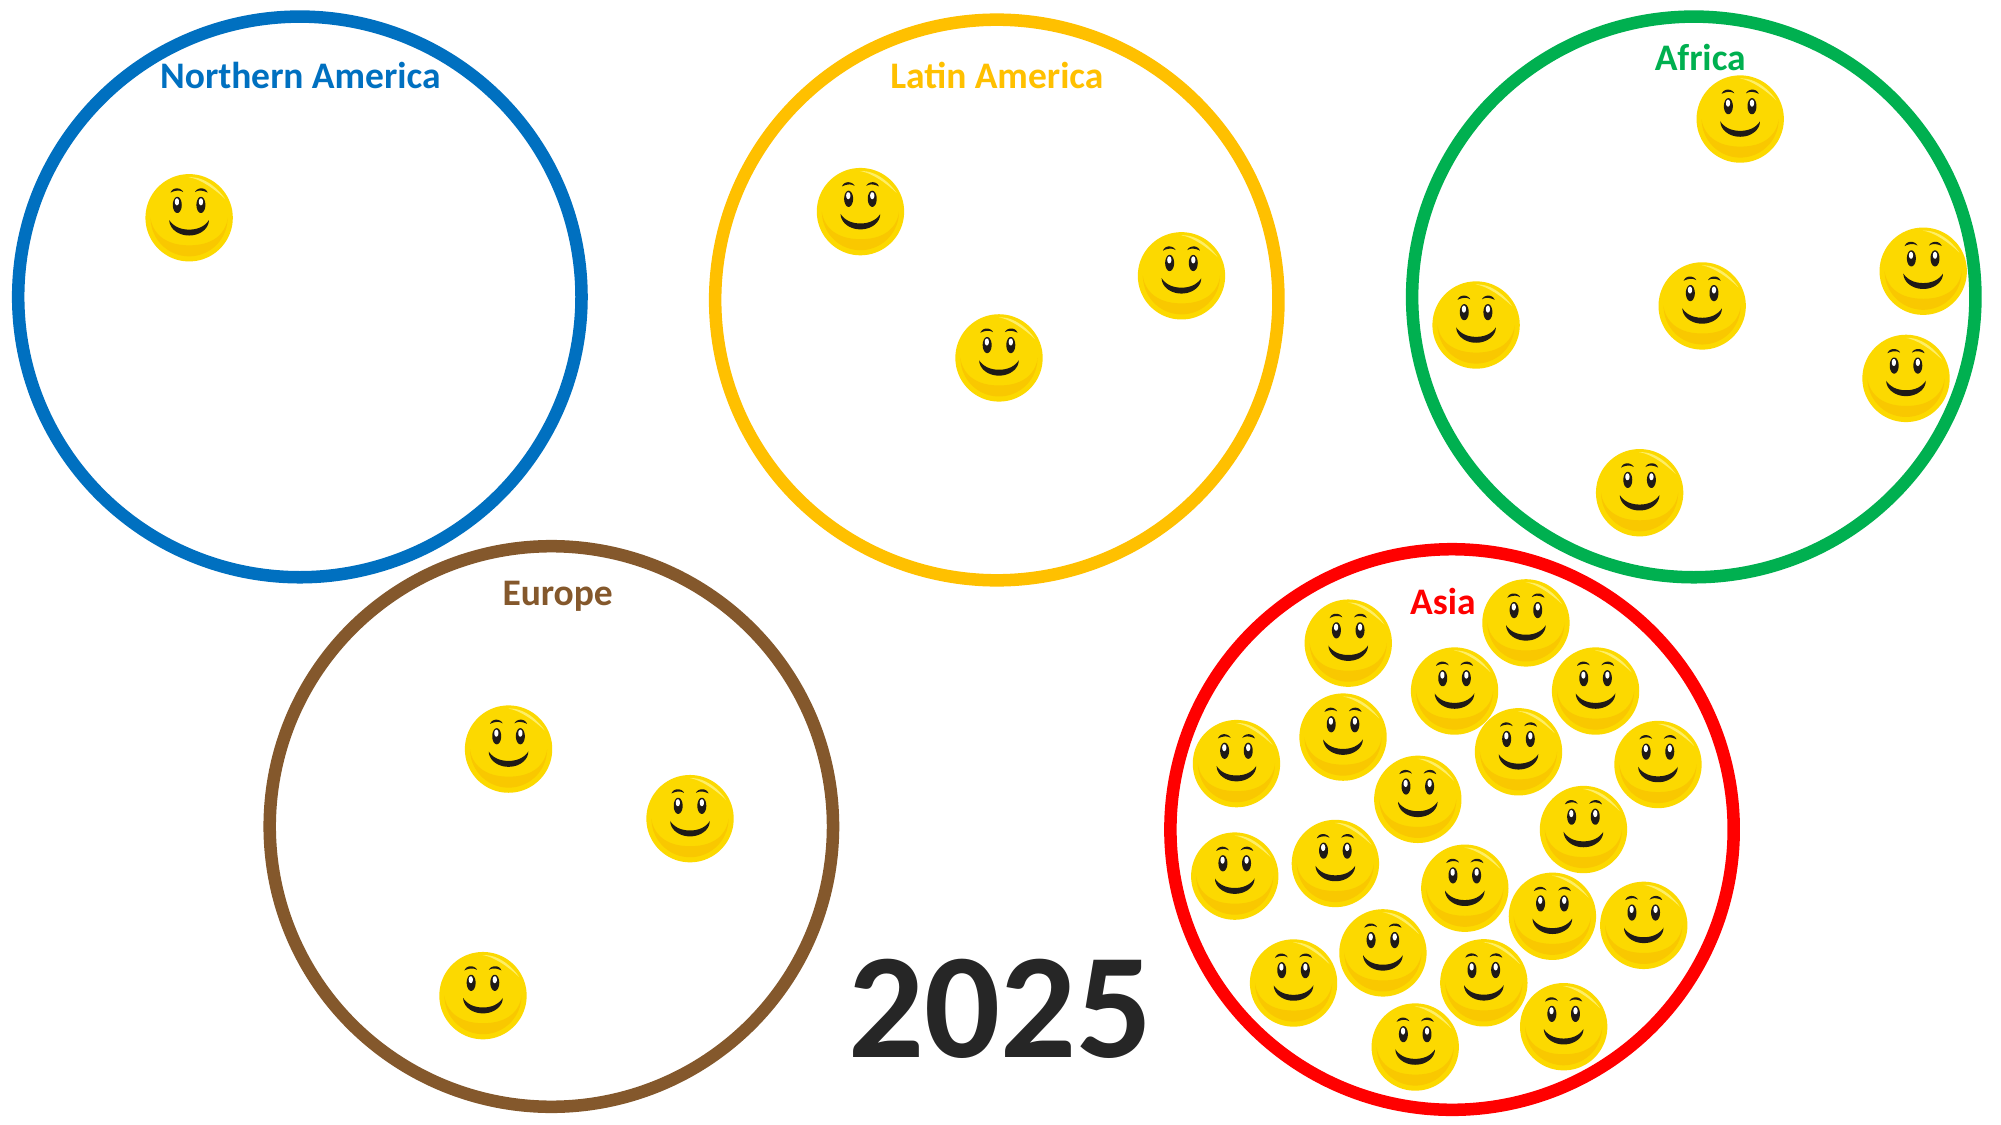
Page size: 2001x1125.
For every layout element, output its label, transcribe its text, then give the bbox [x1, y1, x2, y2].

picture [439, 951, 527, 1040]
picture [1432, 281, 1520, 369]
picture [816, 167, 905, 256]
text_box 2025 [820, 900, 1181, 1095]
picture [145, 174, 233, 262]
text_box [881, 18, 1112, 43]
text_box [714, 46, 1280, 582]
text_box [268, 545, 835, 1108]
picture [1862, 334, 1950, 423]
picture [955, 314, 1043, 402]
text_box [17, 61, 583, 579]
text_box Asia [1395, 569, 1493, 630]
picture [1137, 232, 1226, 320]
picture [1339, 579, 1702, 1091]
picture [646, 774, 734, 863]
picture [1879, 227, 1967, 315]
picture [1658, 262, 1746, 350]
picture [1190, 832, 1279, 920]
picture [1595, 448, 1684, 537]
text_box Europe [488, 560, 647, 621]
picture [1249, 939, 1338, 1027]
picture [464, 705, 553, 793]
picture [1600, 881, 1688, 970]
text_box [1411, 15, 1977, 579]
picture [1291, 693, 1462, 908]
text_box [178, 15, 422, 43]
text_box Latin America [875, 43, 1122, 104]
text_box [1169, 548, 1735, 1111]
text_box Africa [1640, 25, 1788, 86]
picture [1192, 719, 1281, 808]
text_box Northern America [145, 43, 497, 104]
picture [1304, 599, 1392, 687]
picture [1696, 75, 1784, 163]
